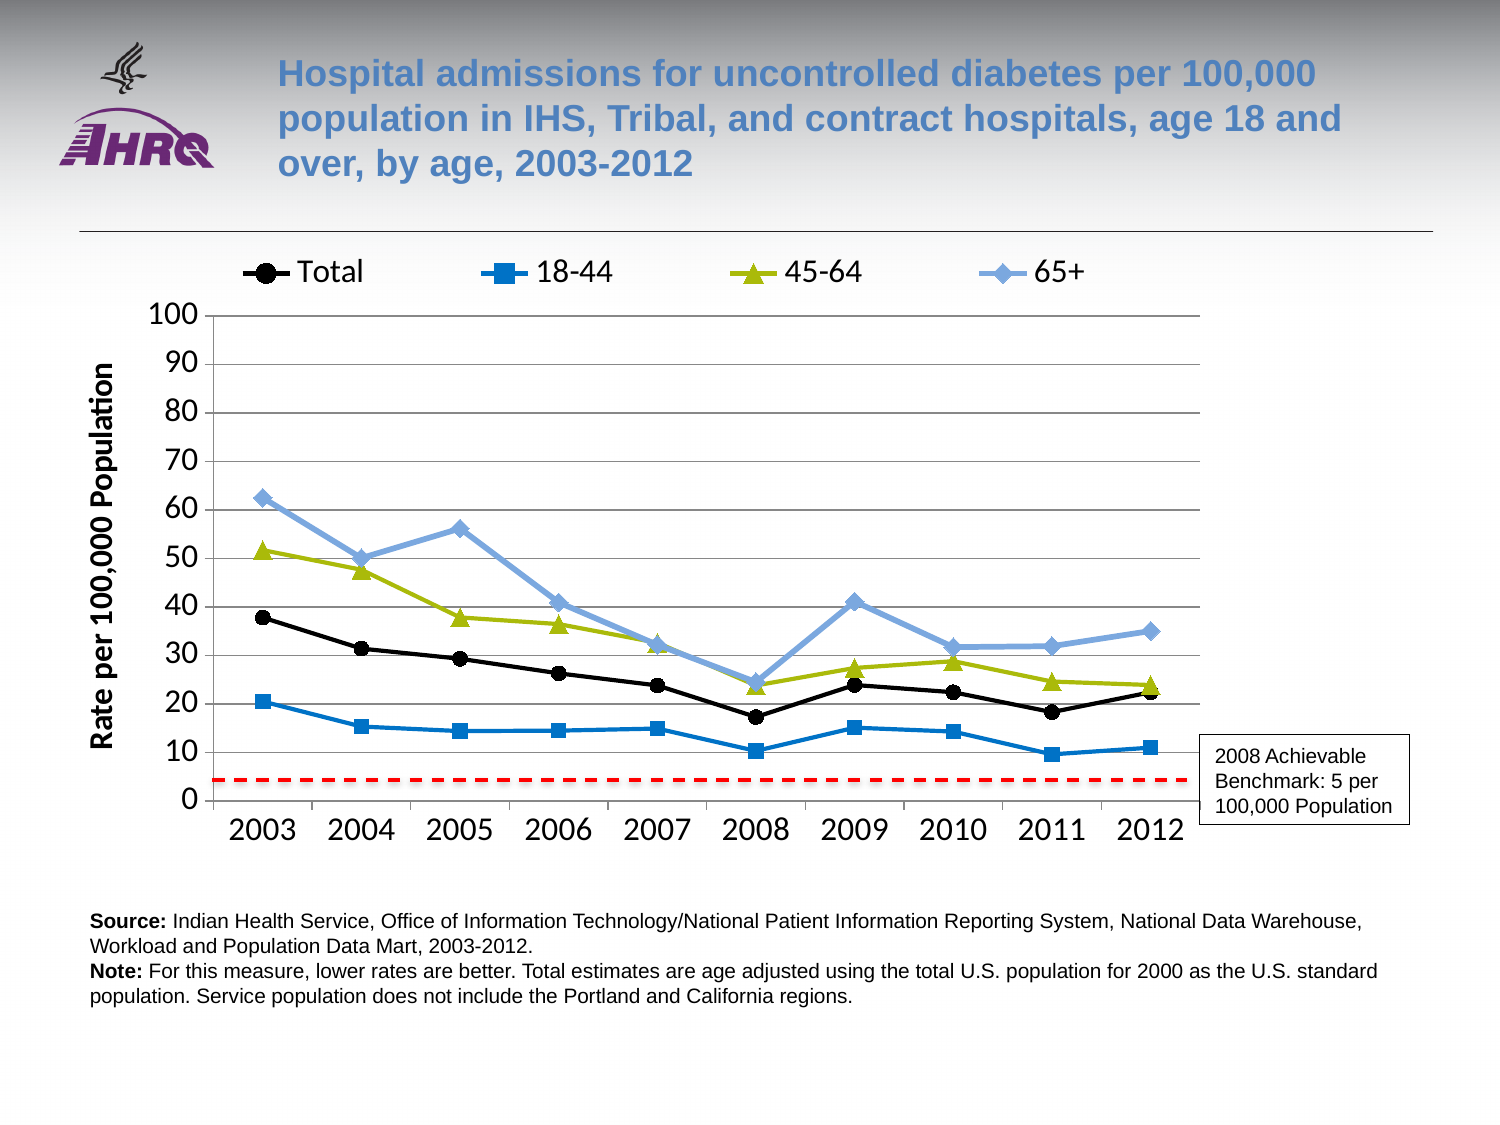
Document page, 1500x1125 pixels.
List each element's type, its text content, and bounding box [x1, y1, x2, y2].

chart [74, 239, 1216, 886]
text_box Source: Indian Health Service, Office of Information Technology/National Patient Information Reporting System, National Data Warehouse, Workload and Population Data Mart, 2003-2012. Note: For this measure, lower rates are better. Total estimates are age adjusted using the total U.S. population for 2000 as the U.S. standard population. Service population does not include the Portland and California regions. [74, 899, 1425, 1015]
picture [0, 0, 1500, 1125]
title Hospital admissions for uncontrolled diabetes per 100,000 population in IHS, Tribal, and contract hospitals, age 18 and over, by age, 2003-2012 [262, 45, 1425, 188]
text_box 2008 Achievable Benchmark: 5 per 100,000 Population [1220, 734, 1410, 825]
